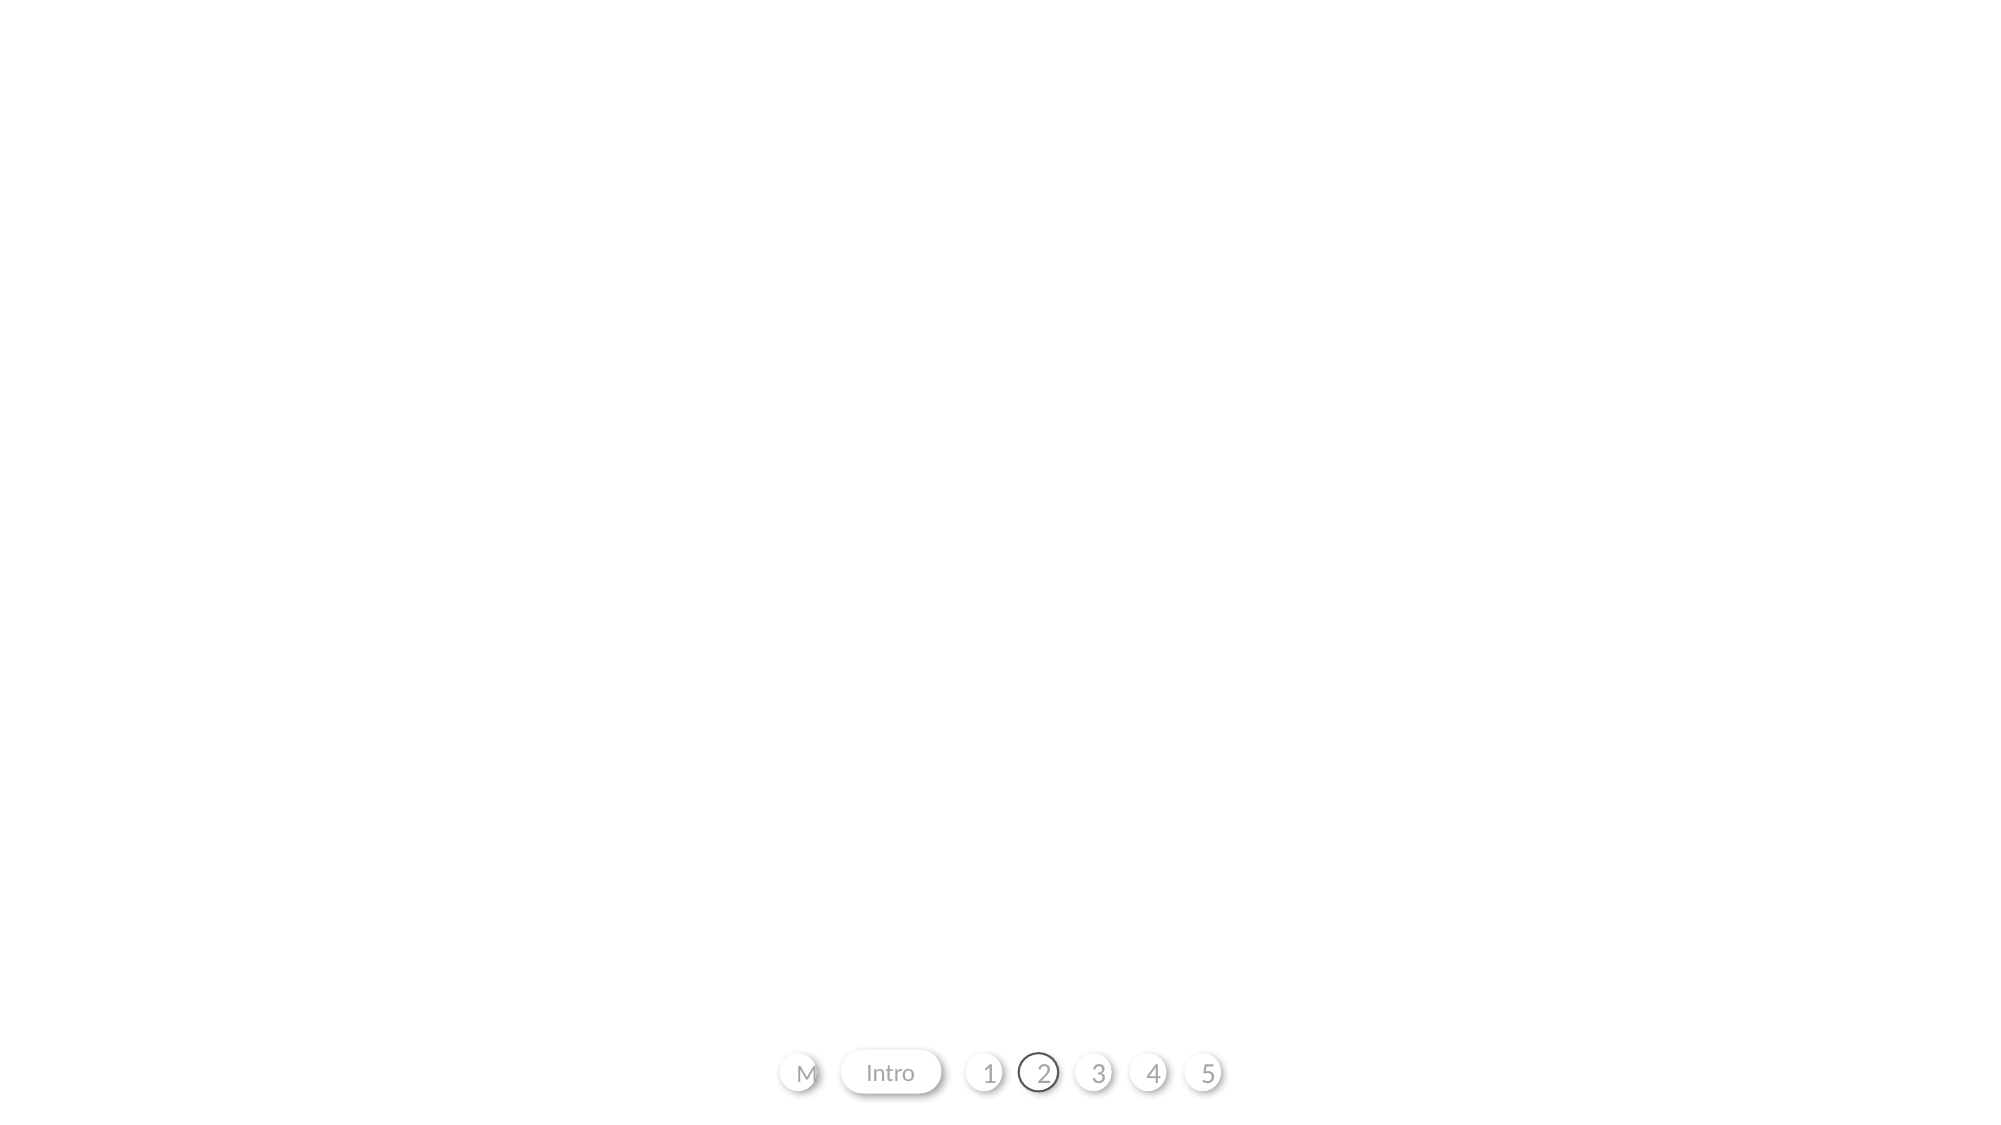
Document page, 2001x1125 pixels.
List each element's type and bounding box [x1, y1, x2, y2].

text_box [778, 1049, 1222, 1095]
